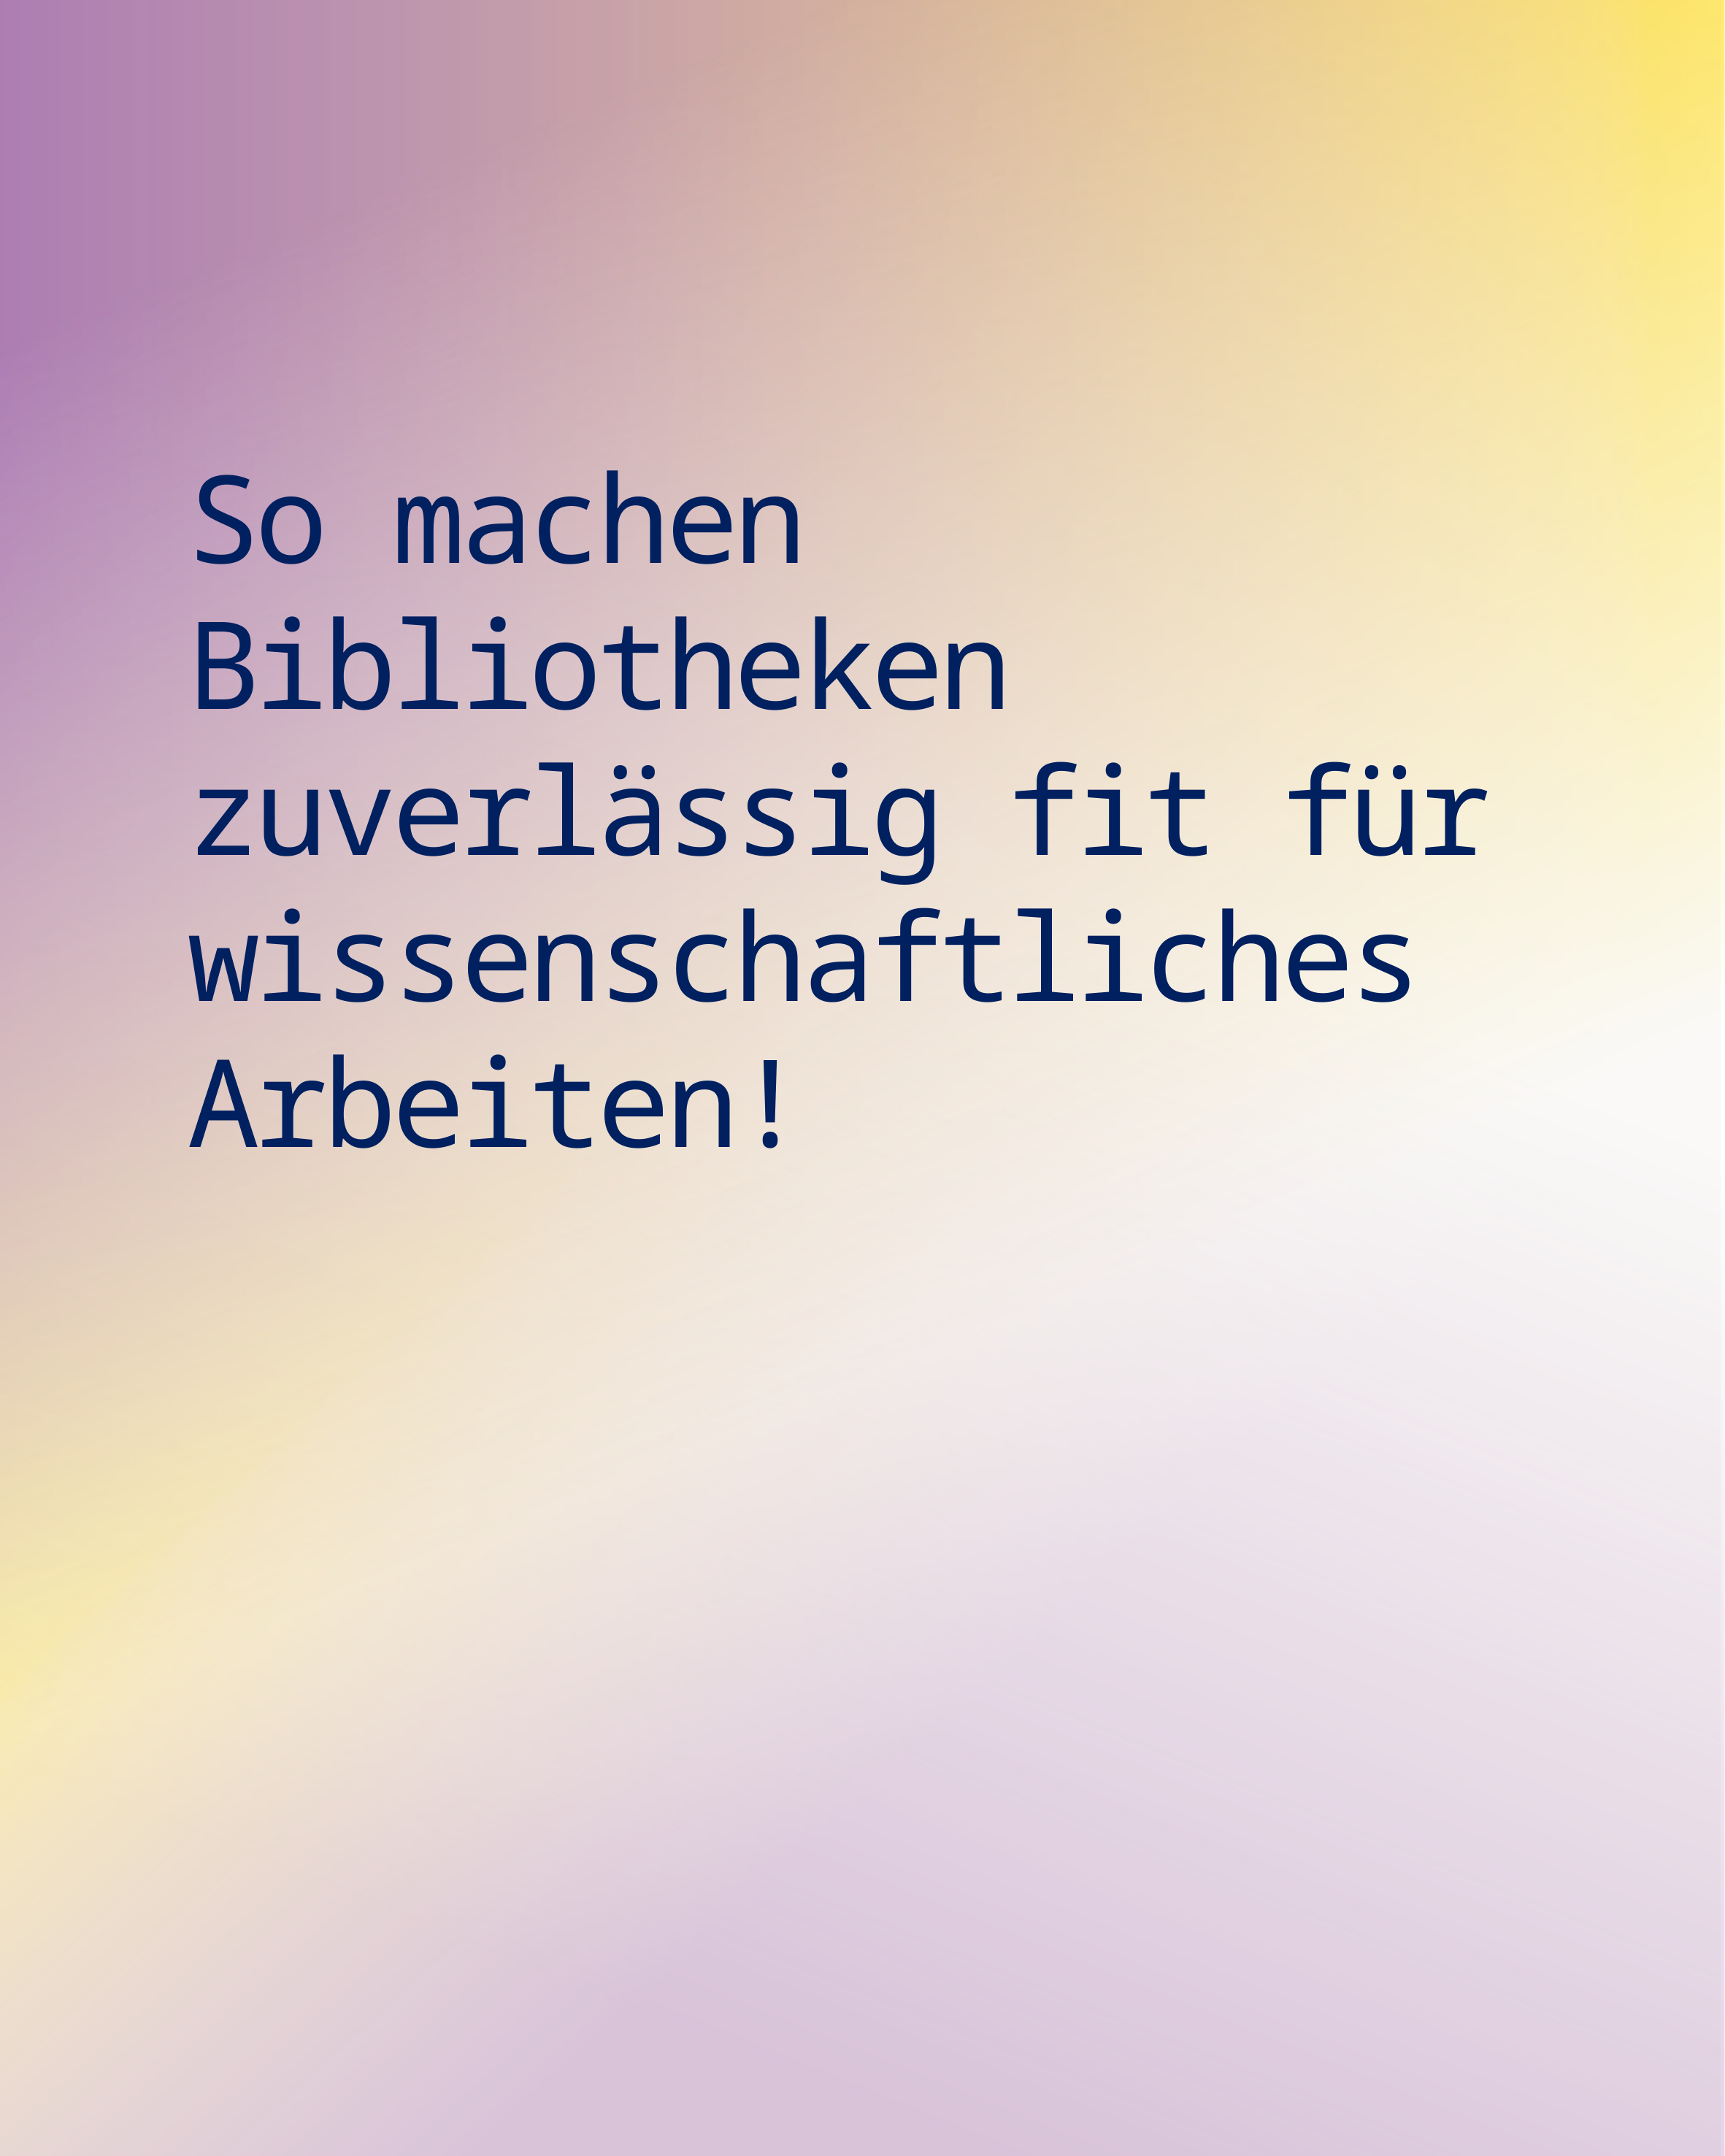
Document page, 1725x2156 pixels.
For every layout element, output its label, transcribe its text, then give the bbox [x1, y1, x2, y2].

picture [0, 0, 1725, 2156]
text_box So machen Bibliotheken zuverlässig fit für wissenschaftliches Arbeiten! [176, 436, 1649, 1178]
